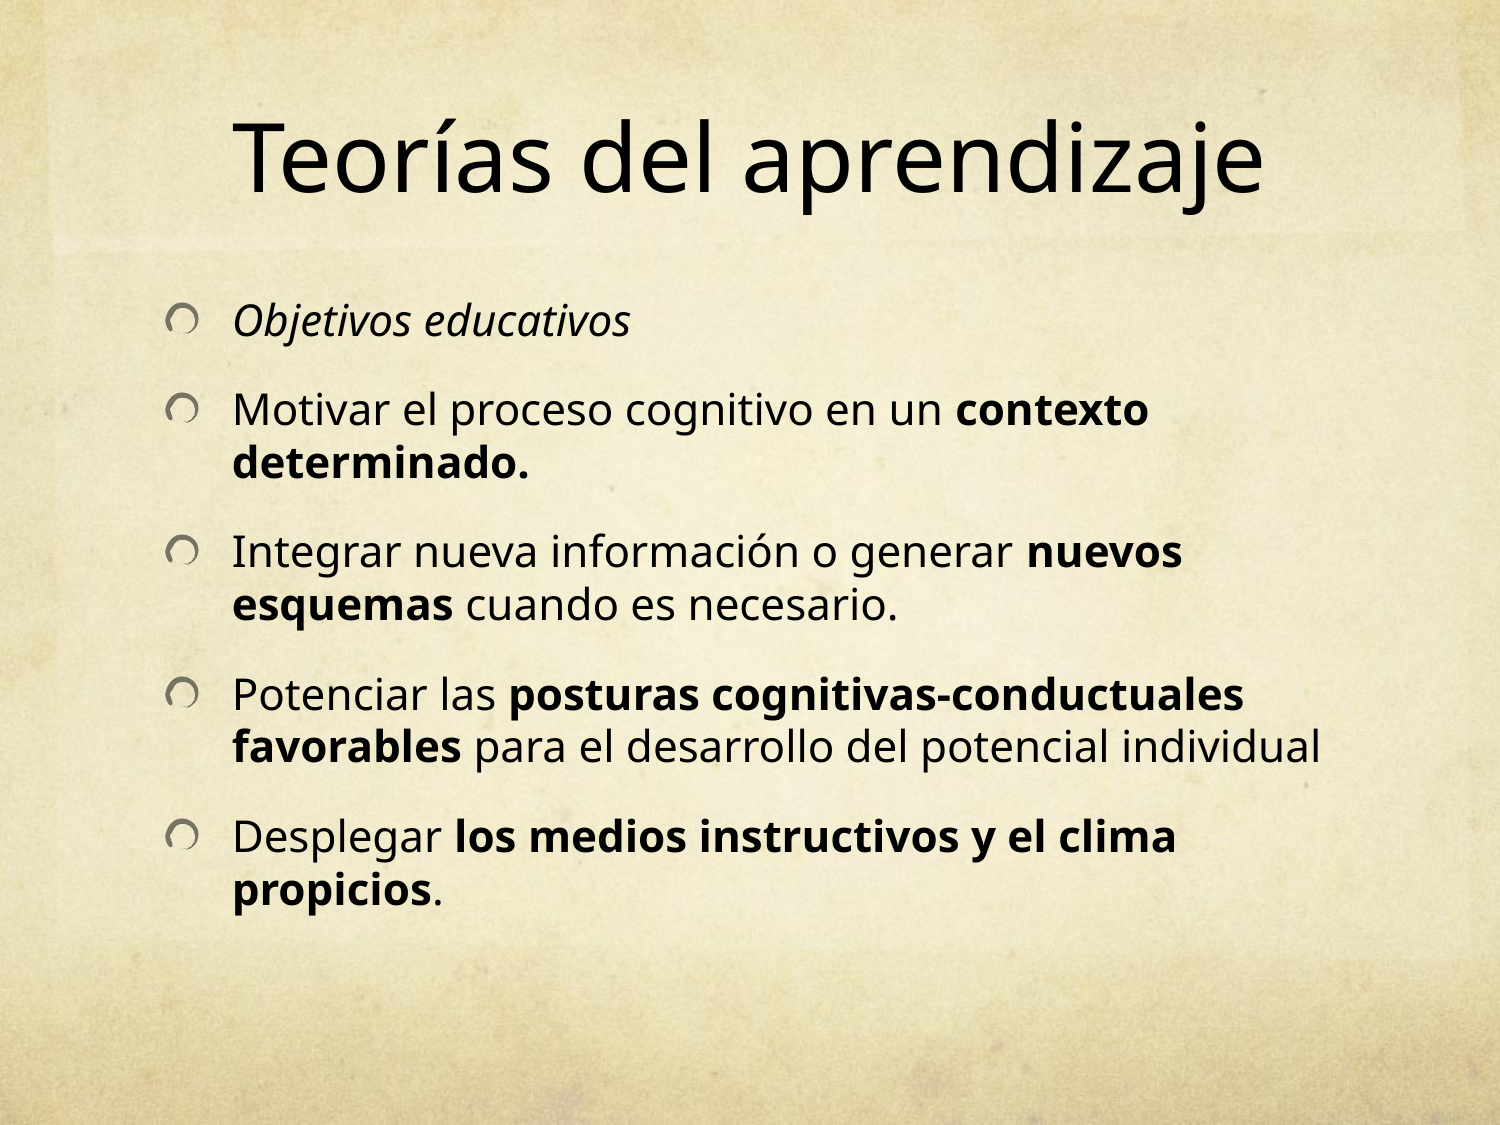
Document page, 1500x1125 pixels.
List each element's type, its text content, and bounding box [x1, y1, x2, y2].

list Objetivos educativos Motivar el proceso cognitivo en un contexto determinado. Integrar nueva información o generar nuevos esquemas cuando es necesario. Potenciar las posturas cognitivas-conductuales favorables para el desarrollo del potencial individual Desplegar los medios instructivos y el clima propicios. [150, 284, 1350, 950]
title Teorías del aprendizaje [150, 82, 1350, 225]
picture [0, 0, 1500, 1125]
